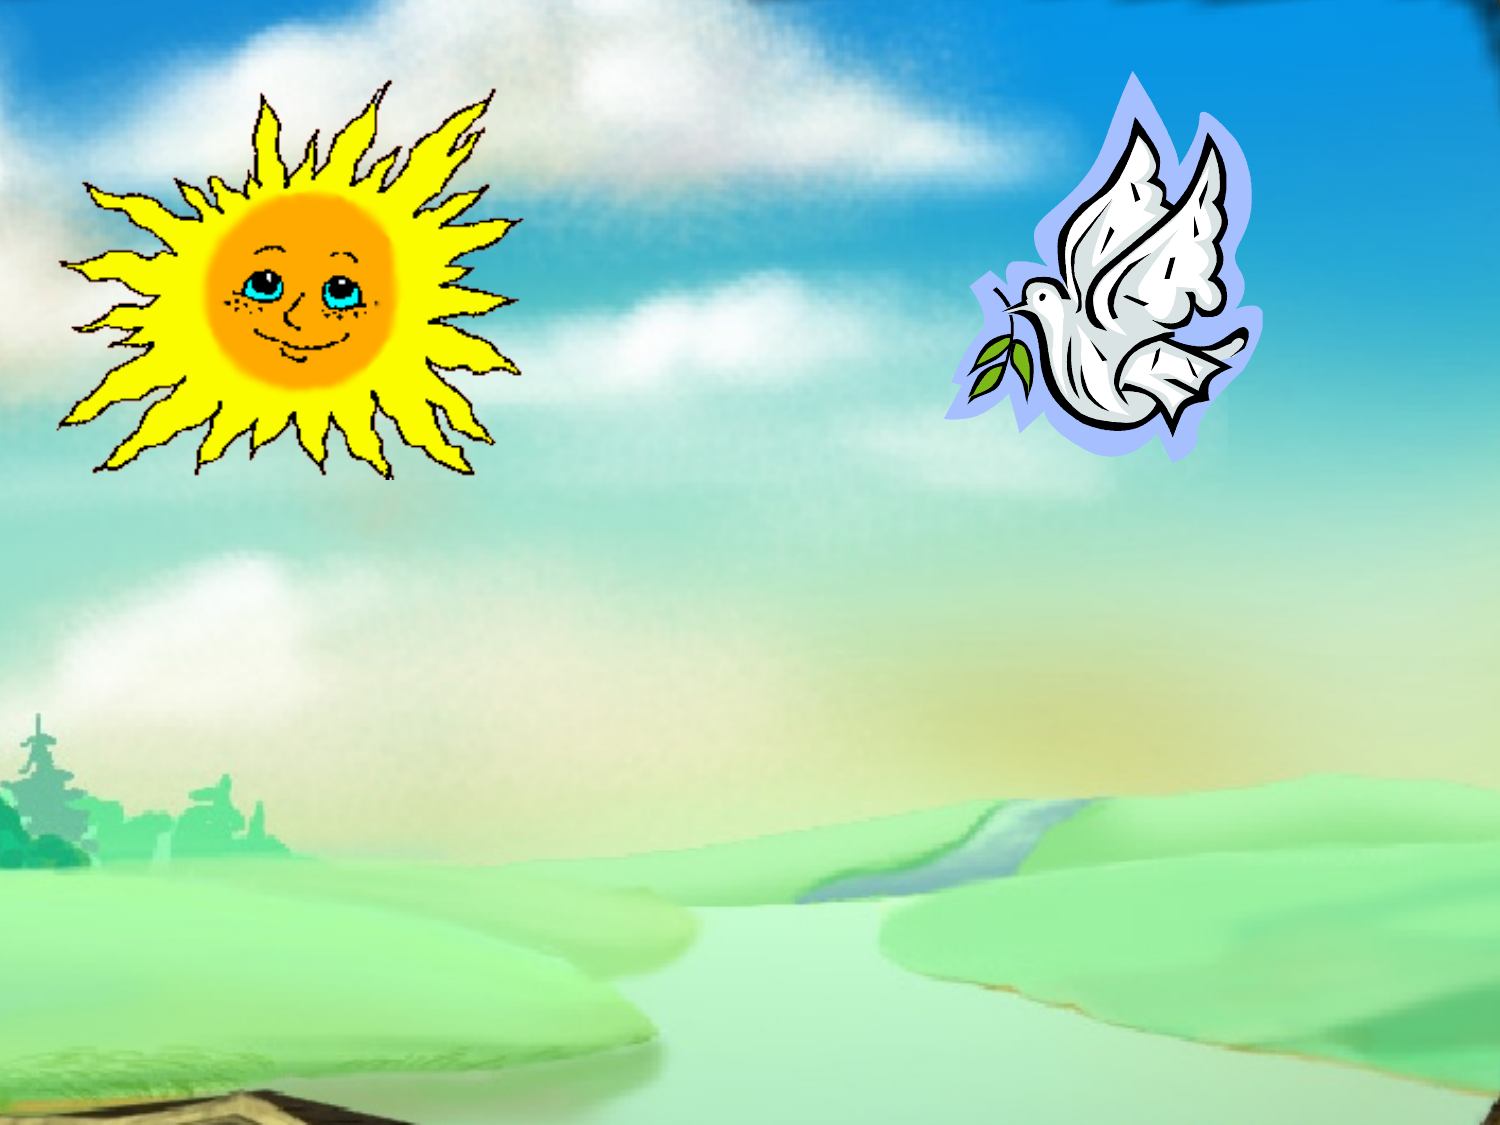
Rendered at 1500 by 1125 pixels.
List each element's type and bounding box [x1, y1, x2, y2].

text_box [938, 66, 1263, 469]
picture [0, 0, 1500, 1125]
